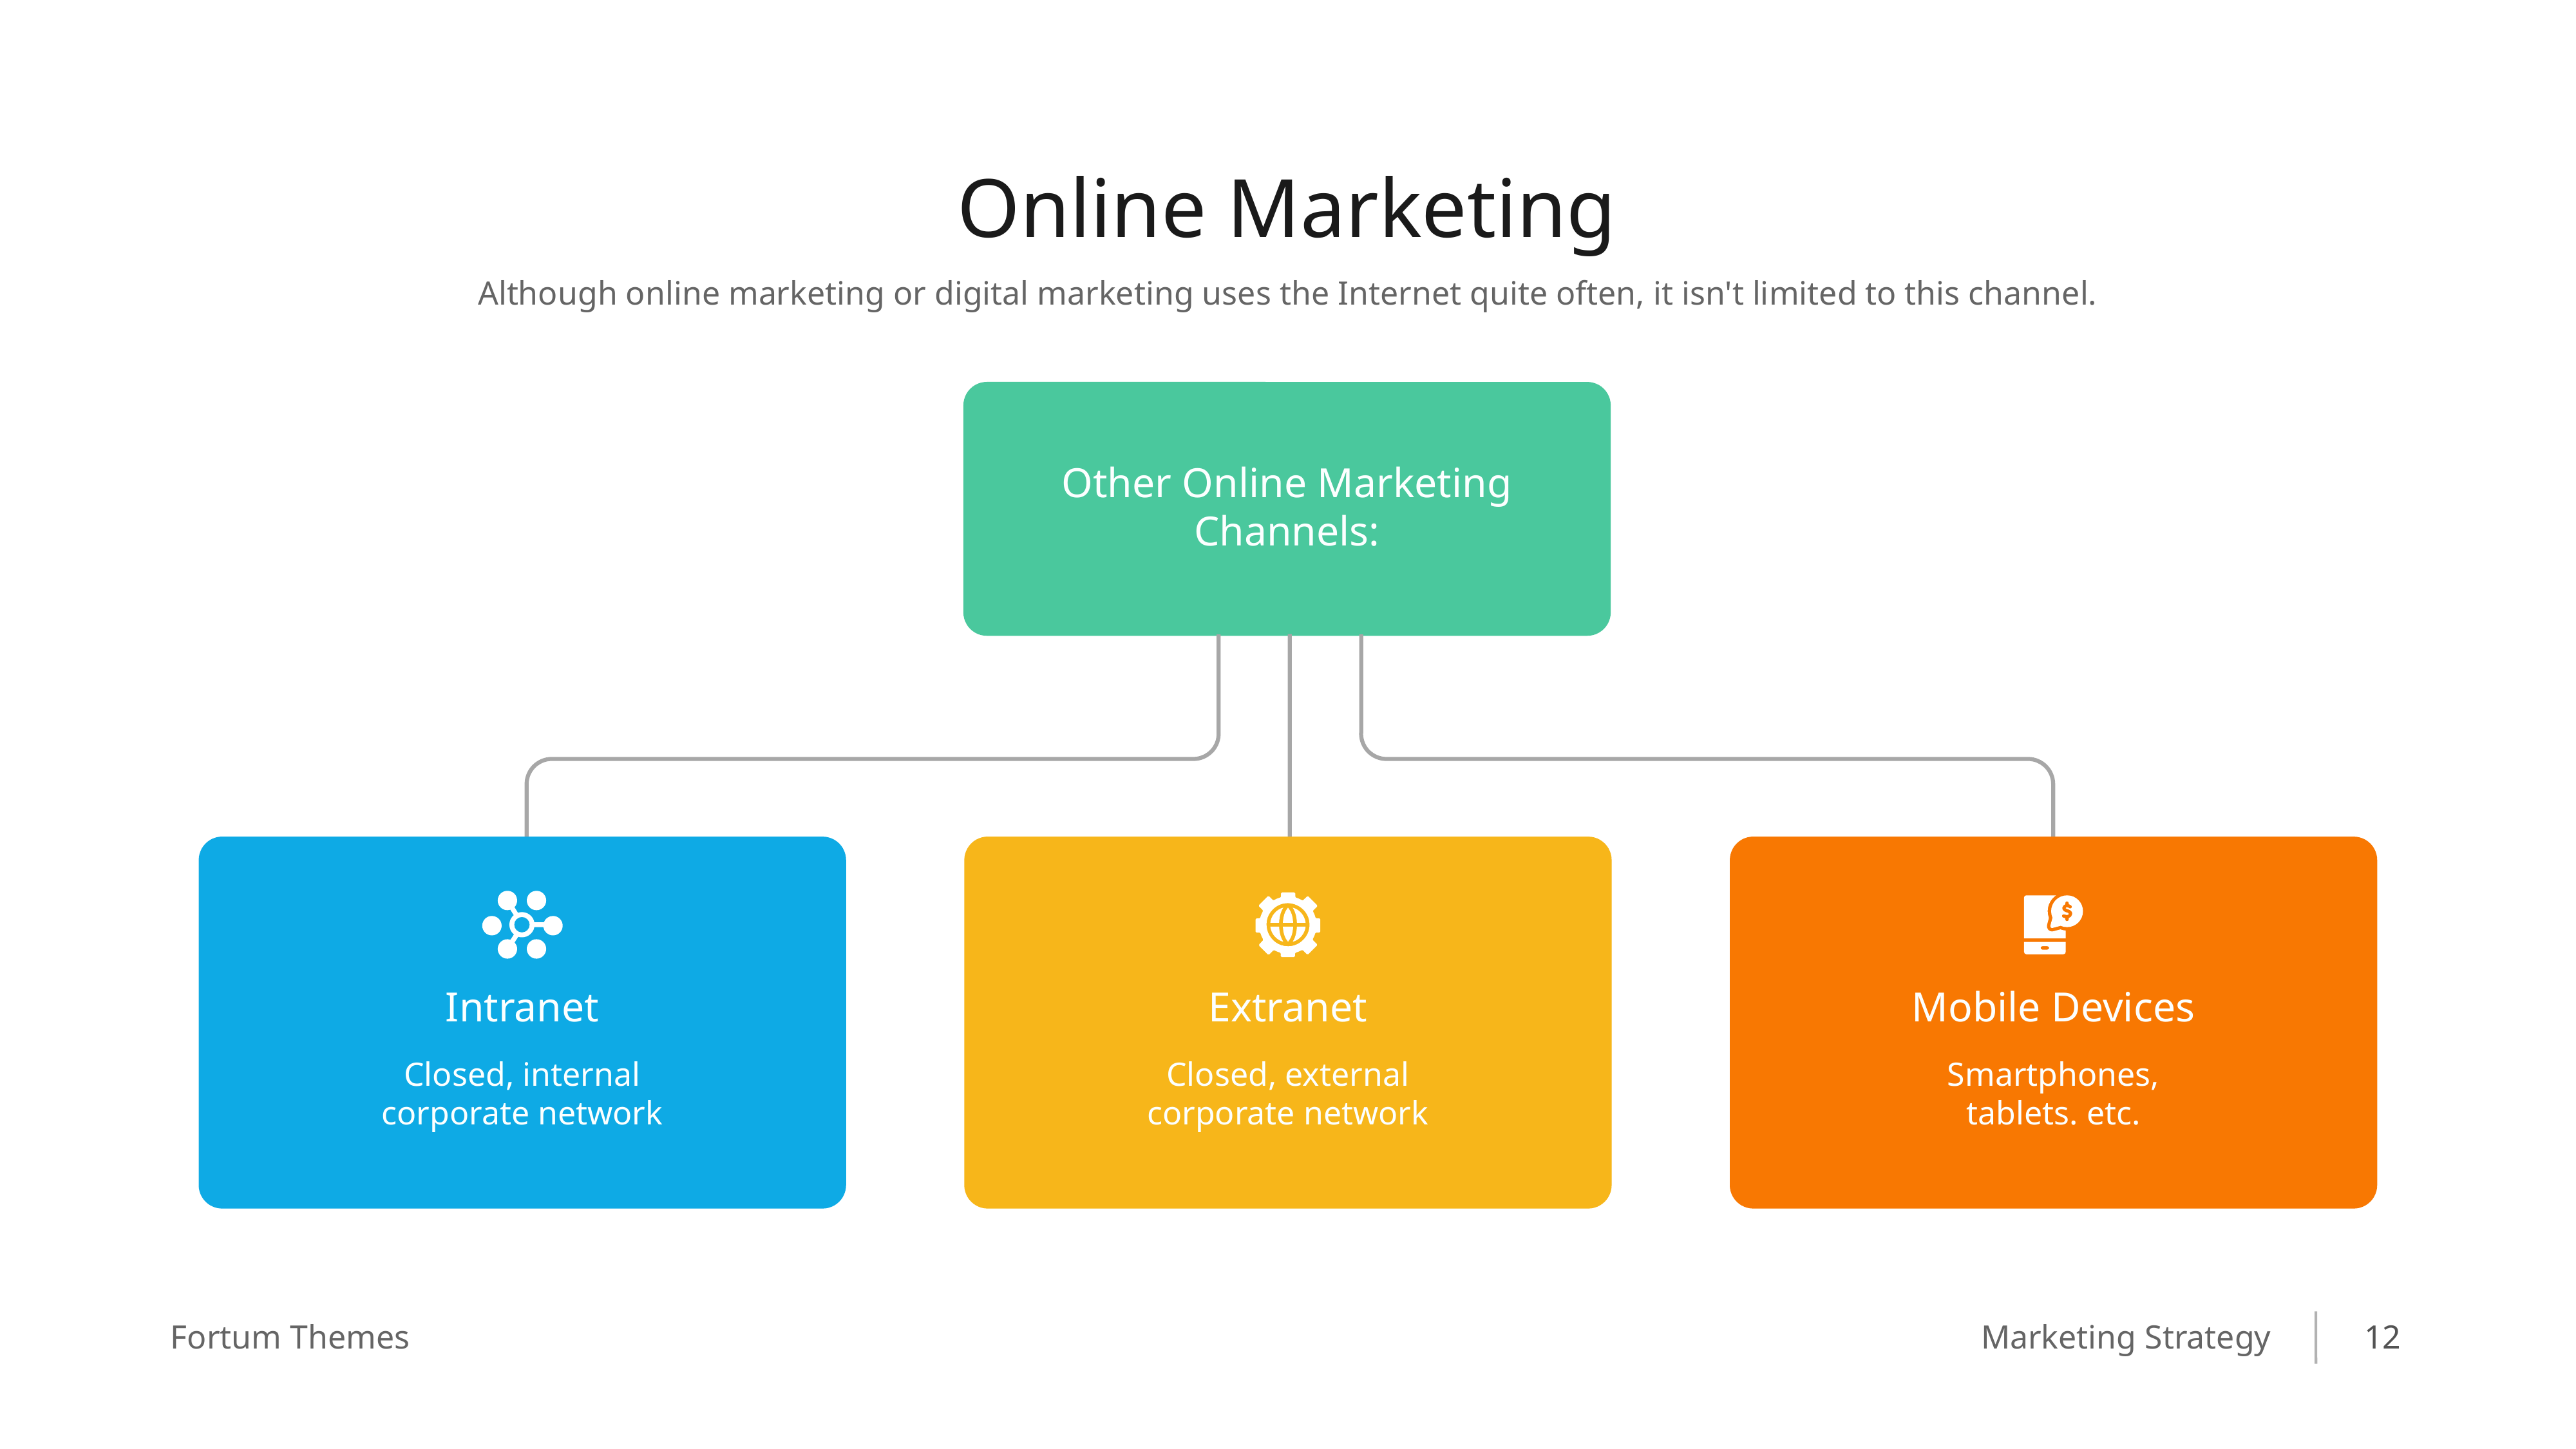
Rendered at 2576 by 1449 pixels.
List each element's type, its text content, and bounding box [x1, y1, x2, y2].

text_box [1361, 634, 2054, 836]
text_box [1729, 836, 2378, 1209]
slide_number 12 [2330, 1311, 2435, 1365]
text_box Although online marketing or digital marketing uses the Internet quite often, it isn't limited to this channel. [448, 267, 2128, 317]
text_box [526, 634, 1219, 836]
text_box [198, 836, 847, 1209]
text_box [963, 381, 1611, 636]
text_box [964, 836, 1612, 1209]
text_box Other Online Marketing Channels: [980, 451, 1594, 559]
text_box Online Marketing [627, 151, 1947, 260]
